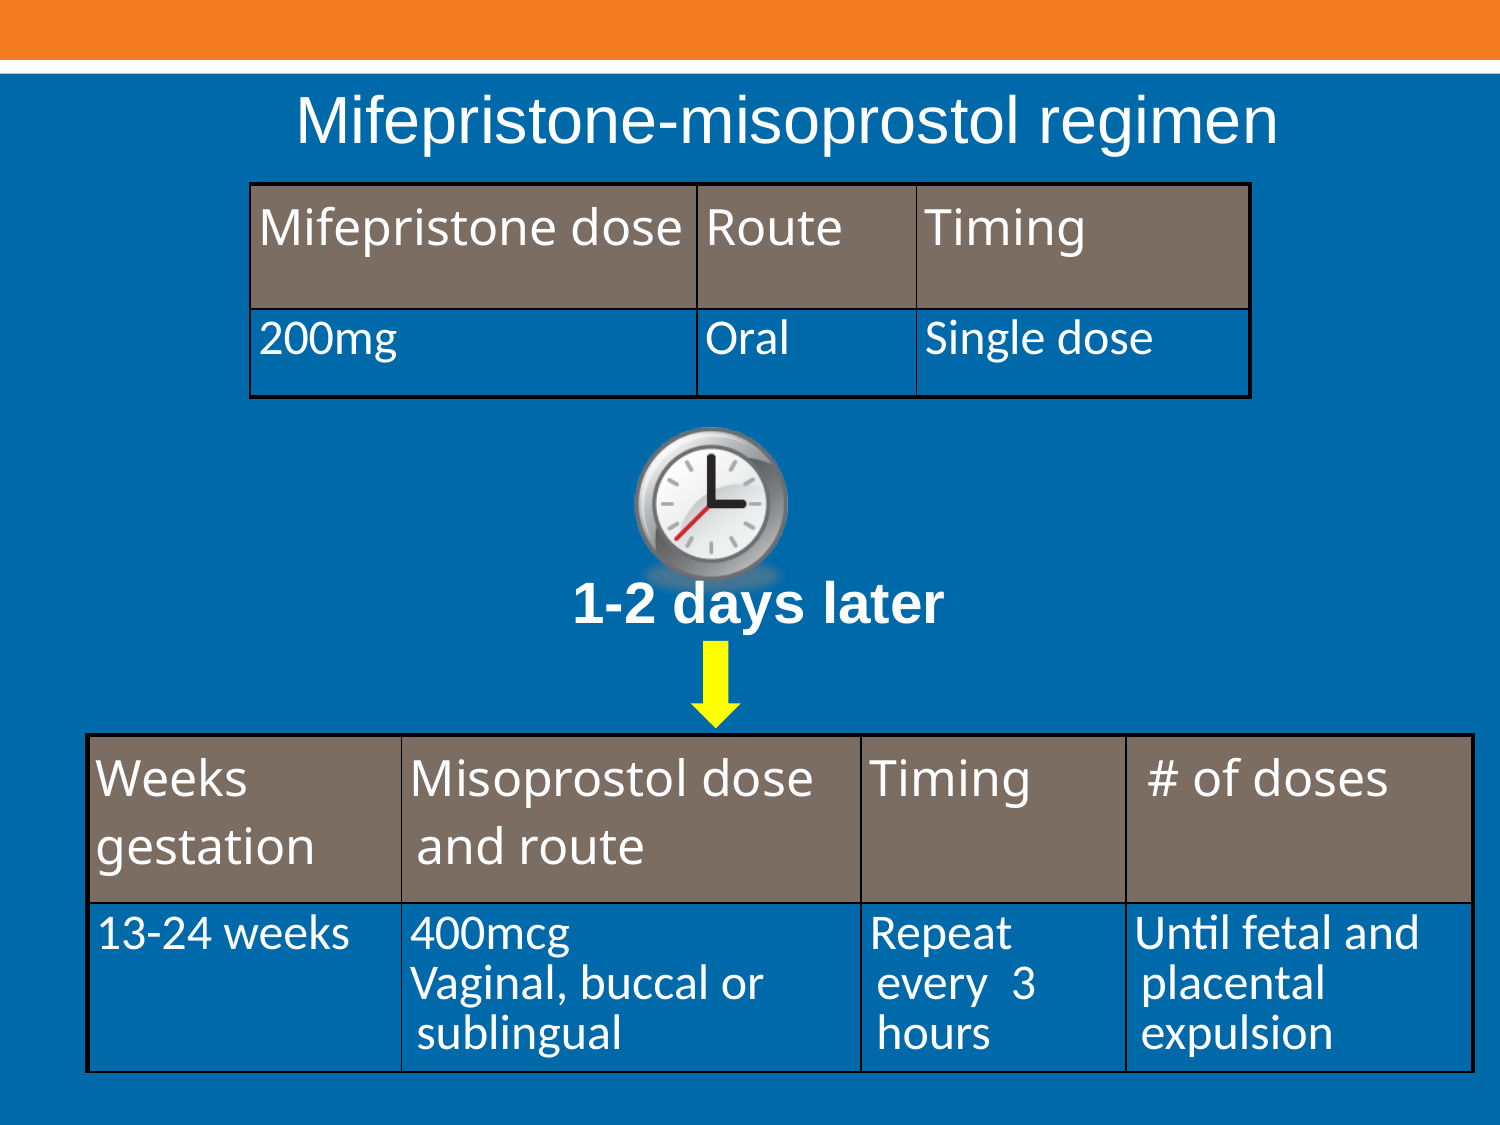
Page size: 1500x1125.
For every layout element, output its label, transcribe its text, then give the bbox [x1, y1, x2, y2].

table_header Timing [862, 737, 1125, 902]
table_cell 13-24 weeks [90, 904, 401, 1071]
table_header Weeks gestation [90, 737, 401, 902]
table_header Route [698, 186, 916, 308]
table_cell Repeat every 3 hours [862, 904, 1125, 1071]
table_cell 400mcg Vaginal, buccal or sublingual [402, 904, 860, 1071]
table_header Misoprostol dose and route [402, 737, 860, 902]
table_header # of doses [1127, 737, 1471, 902]
table_header Mifepristone dose [251, 186, 696, 308]
table_cell Oral [698, 310, 916, 395]
table_cell Single dose [917, 310, 1248, 395]
text_box Mifepristone-misoprostol regimen [0, 62, 1287, 171]
table_header Timing [917, 186, 1248, 308]
table_cell 200mg [251, 310, 696, 395]
text_box 1-2 days later [485, 560, 1033, 640]
table_cell Until fetal and placental expulsion [1127, 904, 1471, 1071]
text_box [688, 638, 743, 731]
picture [624, 424, 801, 601]
